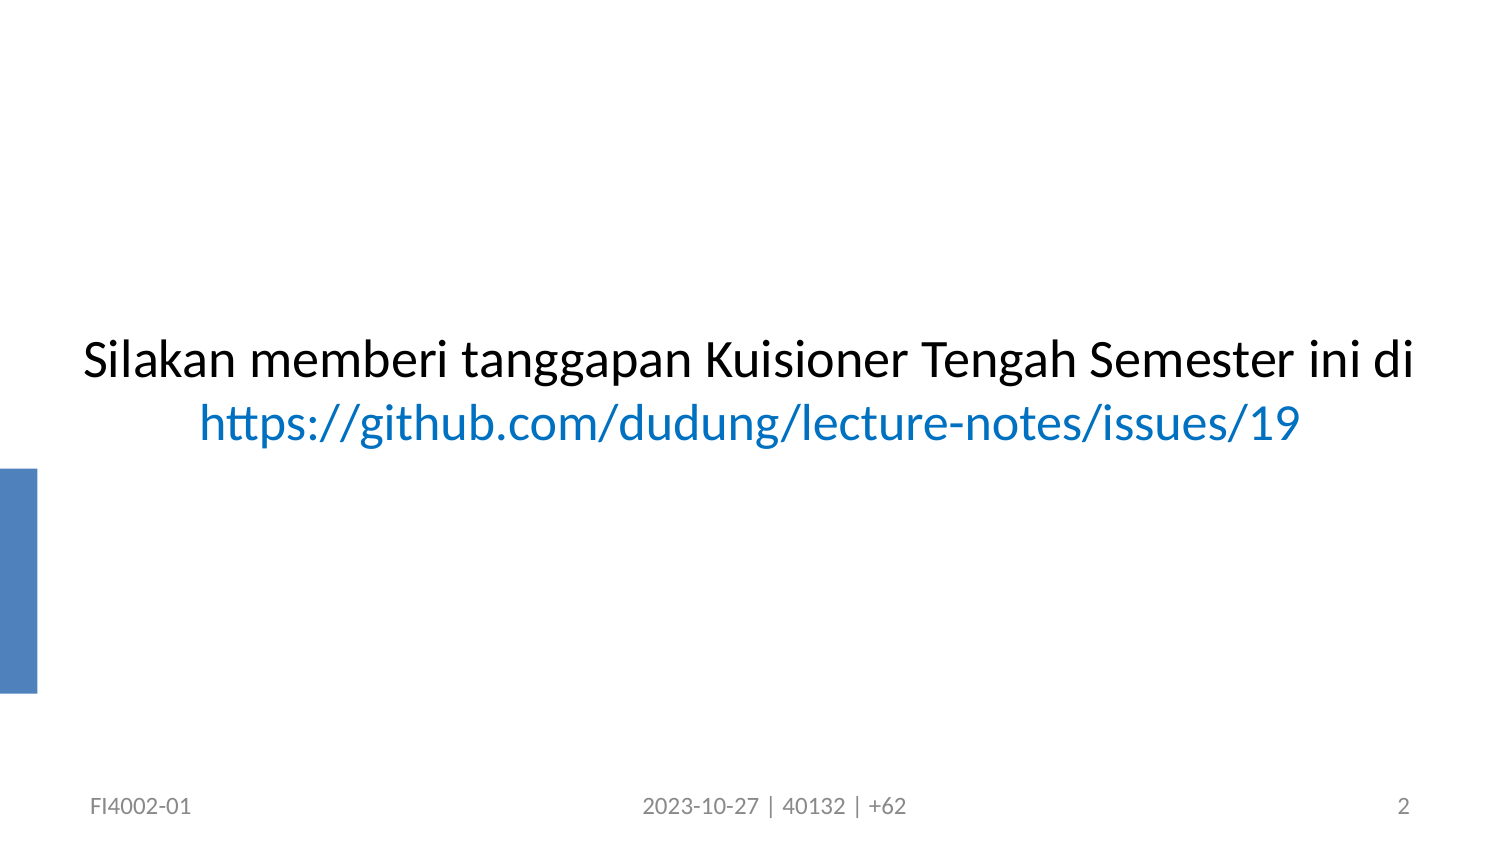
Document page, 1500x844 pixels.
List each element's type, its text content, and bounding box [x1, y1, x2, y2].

text_box ` [110, 382, 1389, 461]
footer 2023-10-27 | 40132 | +62 [600, 782, 950, 827]
title Silakan memberi tanggapan Kuisioner Tengah Semester ini di https://github.com/dudung/lecture-notes/issues/19 [37, 296, 1463, 478]
slide_number 2 [1074, 782, 1425, 827]
slide_number FI4002-01 [75, 782, 525, 827]
